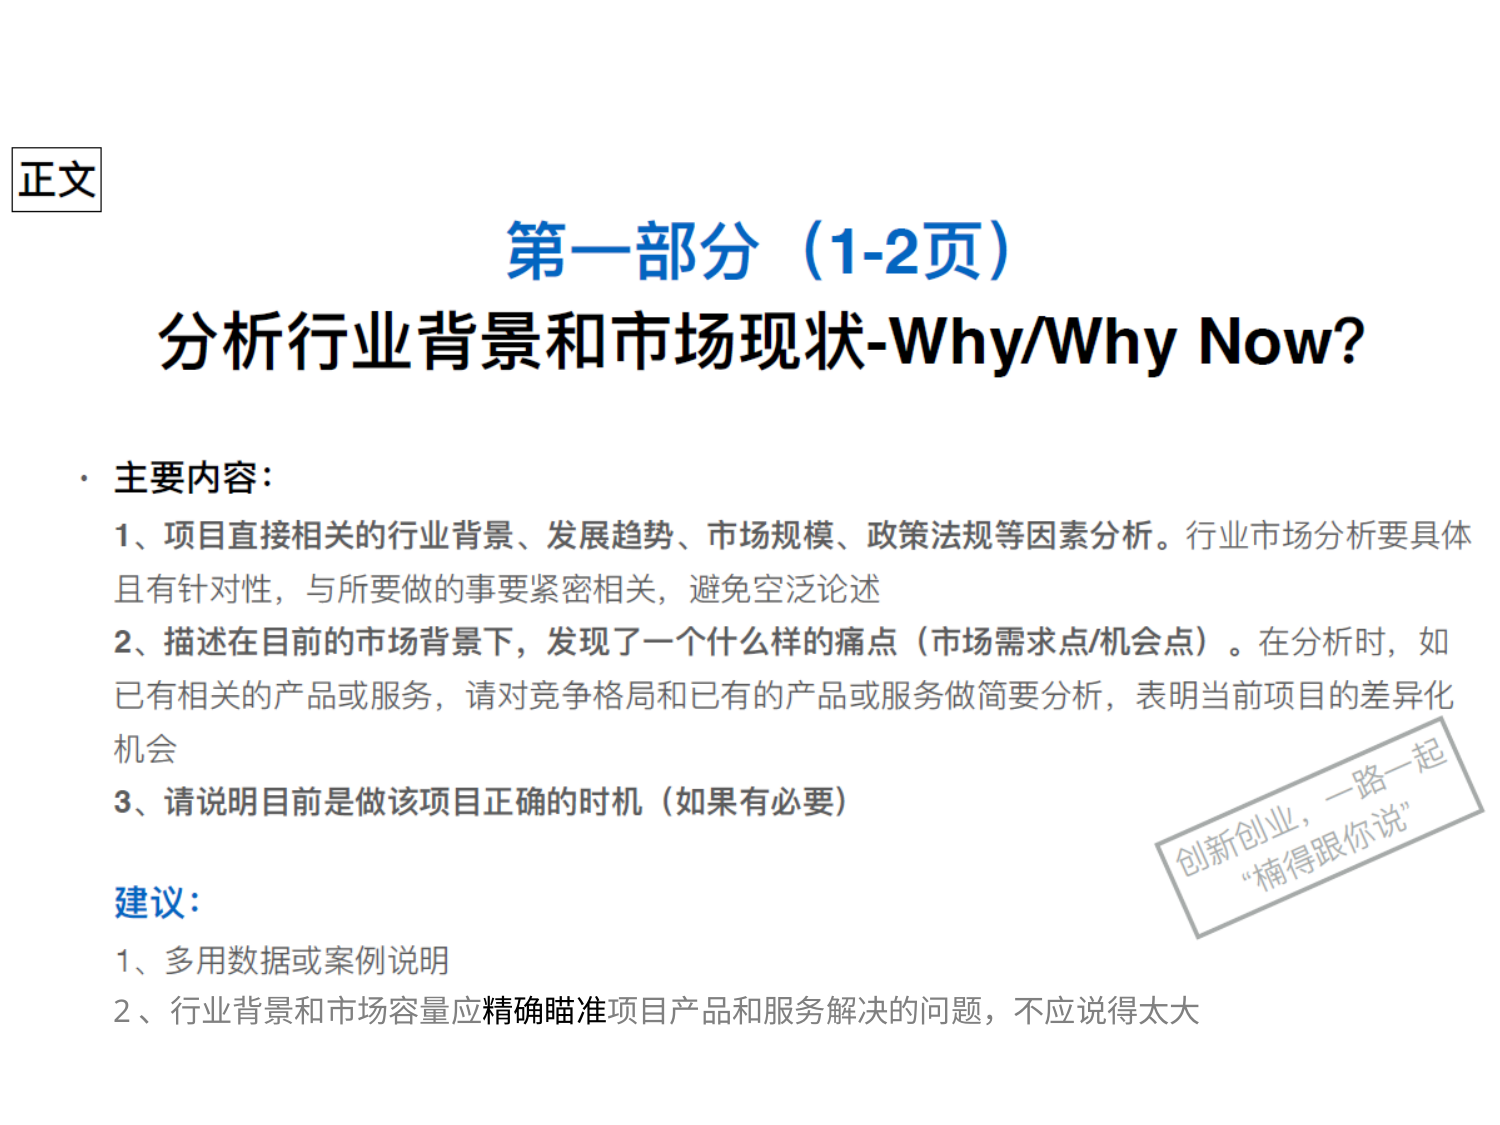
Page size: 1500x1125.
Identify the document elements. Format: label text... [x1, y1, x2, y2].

picture [3, 141, 1497, 984]
text_box 2、行业背景和市场容量应精确瞄准项目产品和服务解决的问题，不应说得太大 [98, 993, 1435, 1037]
